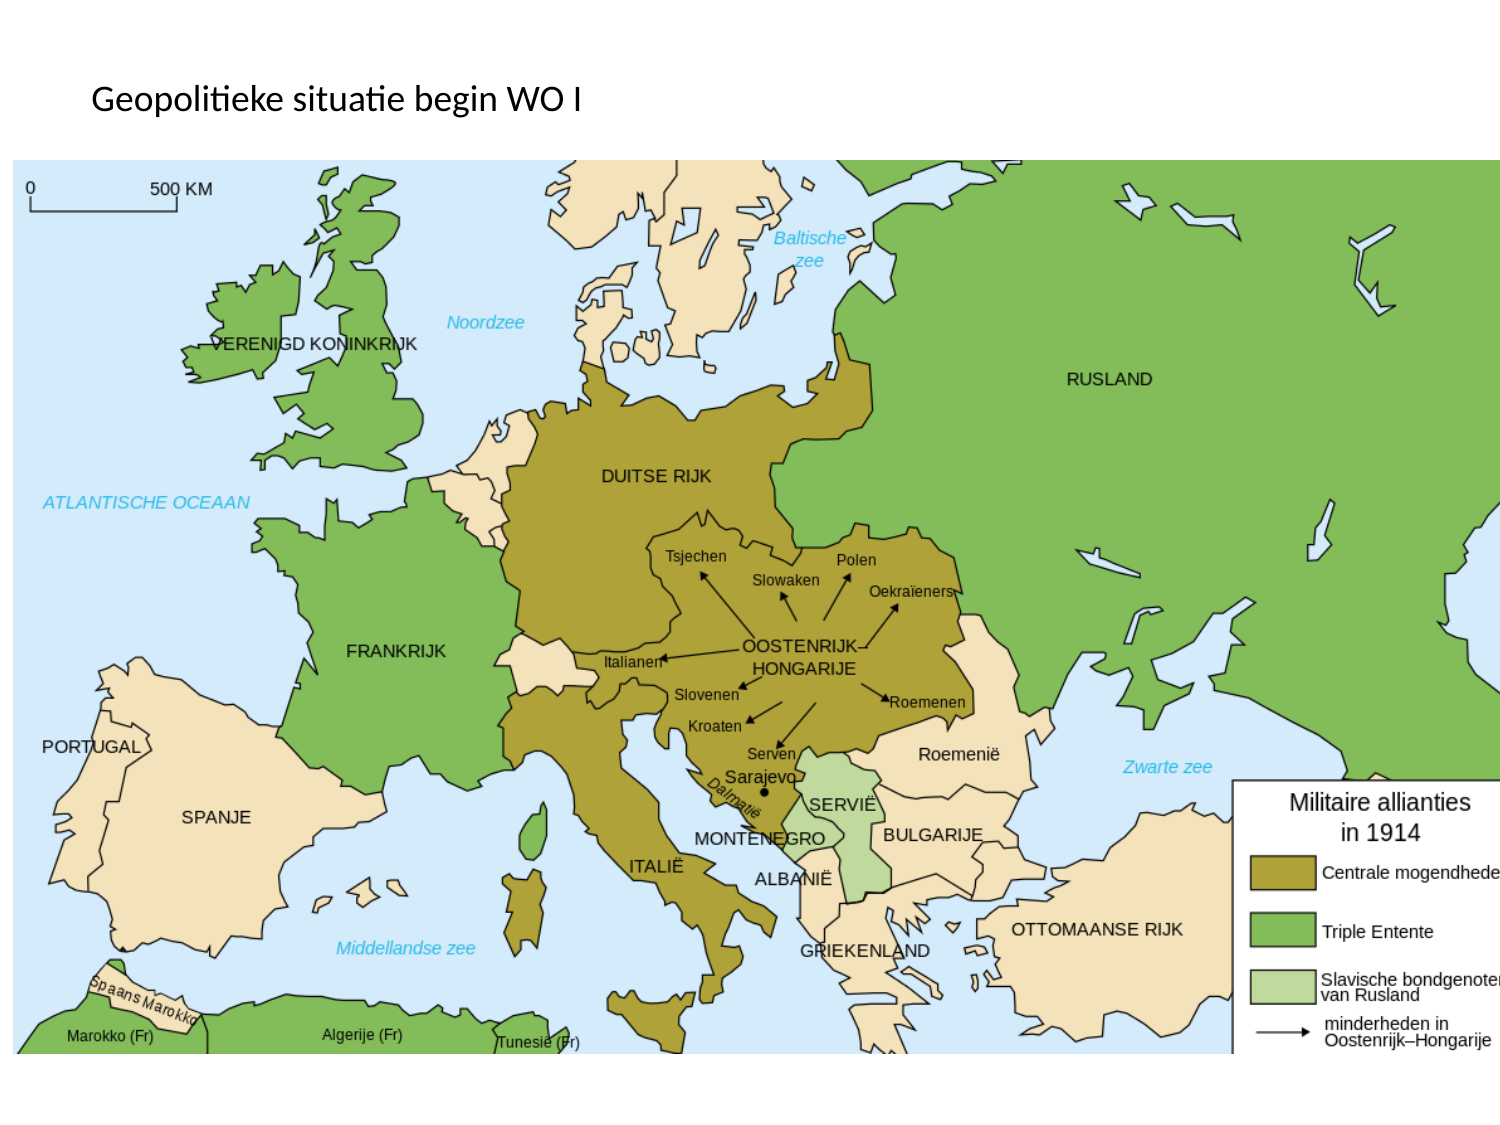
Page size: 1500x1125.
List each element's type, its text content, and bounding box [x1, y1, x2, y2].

text_box Geopolitieke situatie begin WO I [76, 66, 1459, 127]
picture [13, 160, 1500, 1054]
